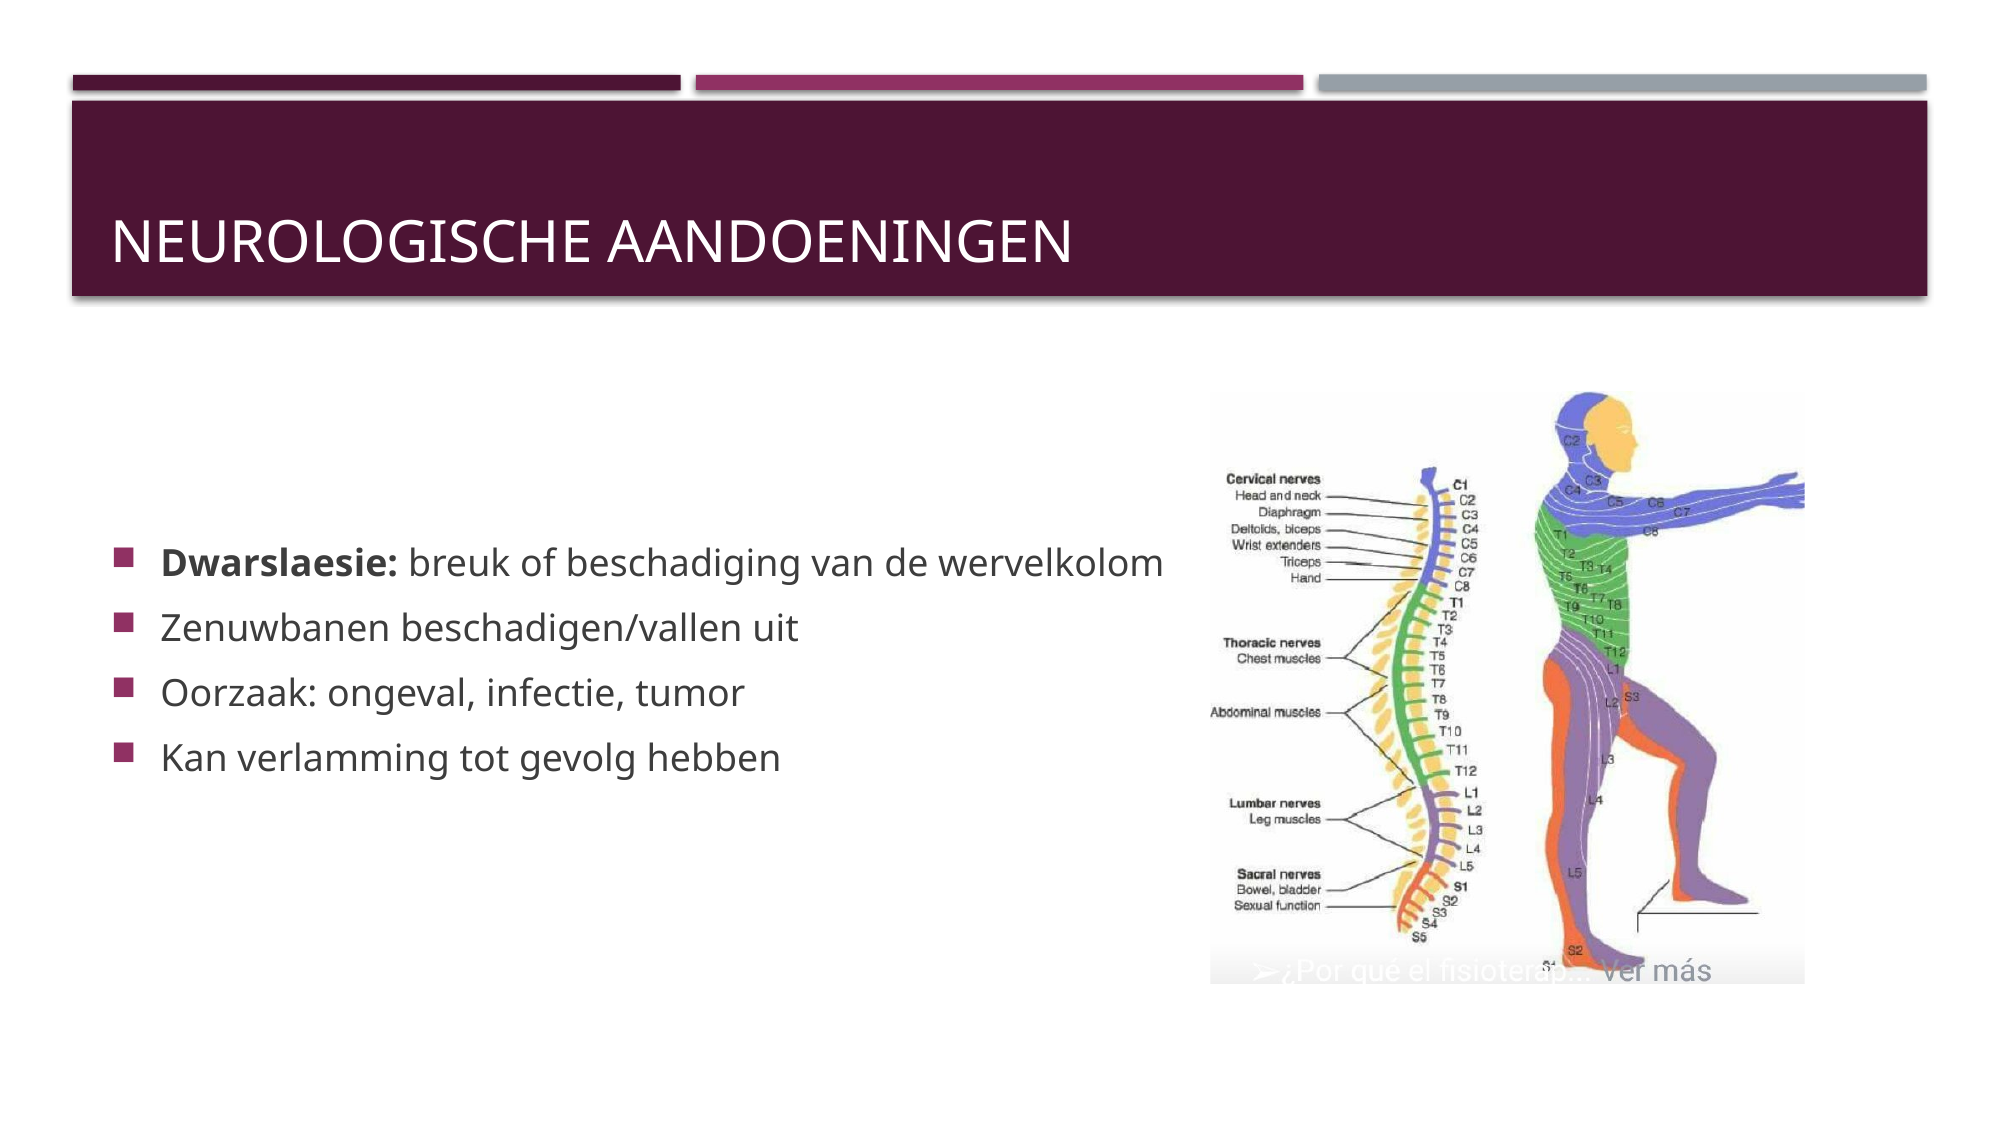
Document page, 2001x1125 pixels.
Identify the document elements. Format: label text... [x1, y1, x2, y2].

picture [1209, 390, 1806, 984]
title Neurologische aandoeningen [95, 115, 1905, 282]
list Dwarslaesie: breuk of beschadiging van de wervelkolom Zenuwbanen beschadigen/vallen uit Oorzaak: ongeval, infectie, tumor Kan verlamming tot gevolg hebben [95, 357, 1905, 962]
